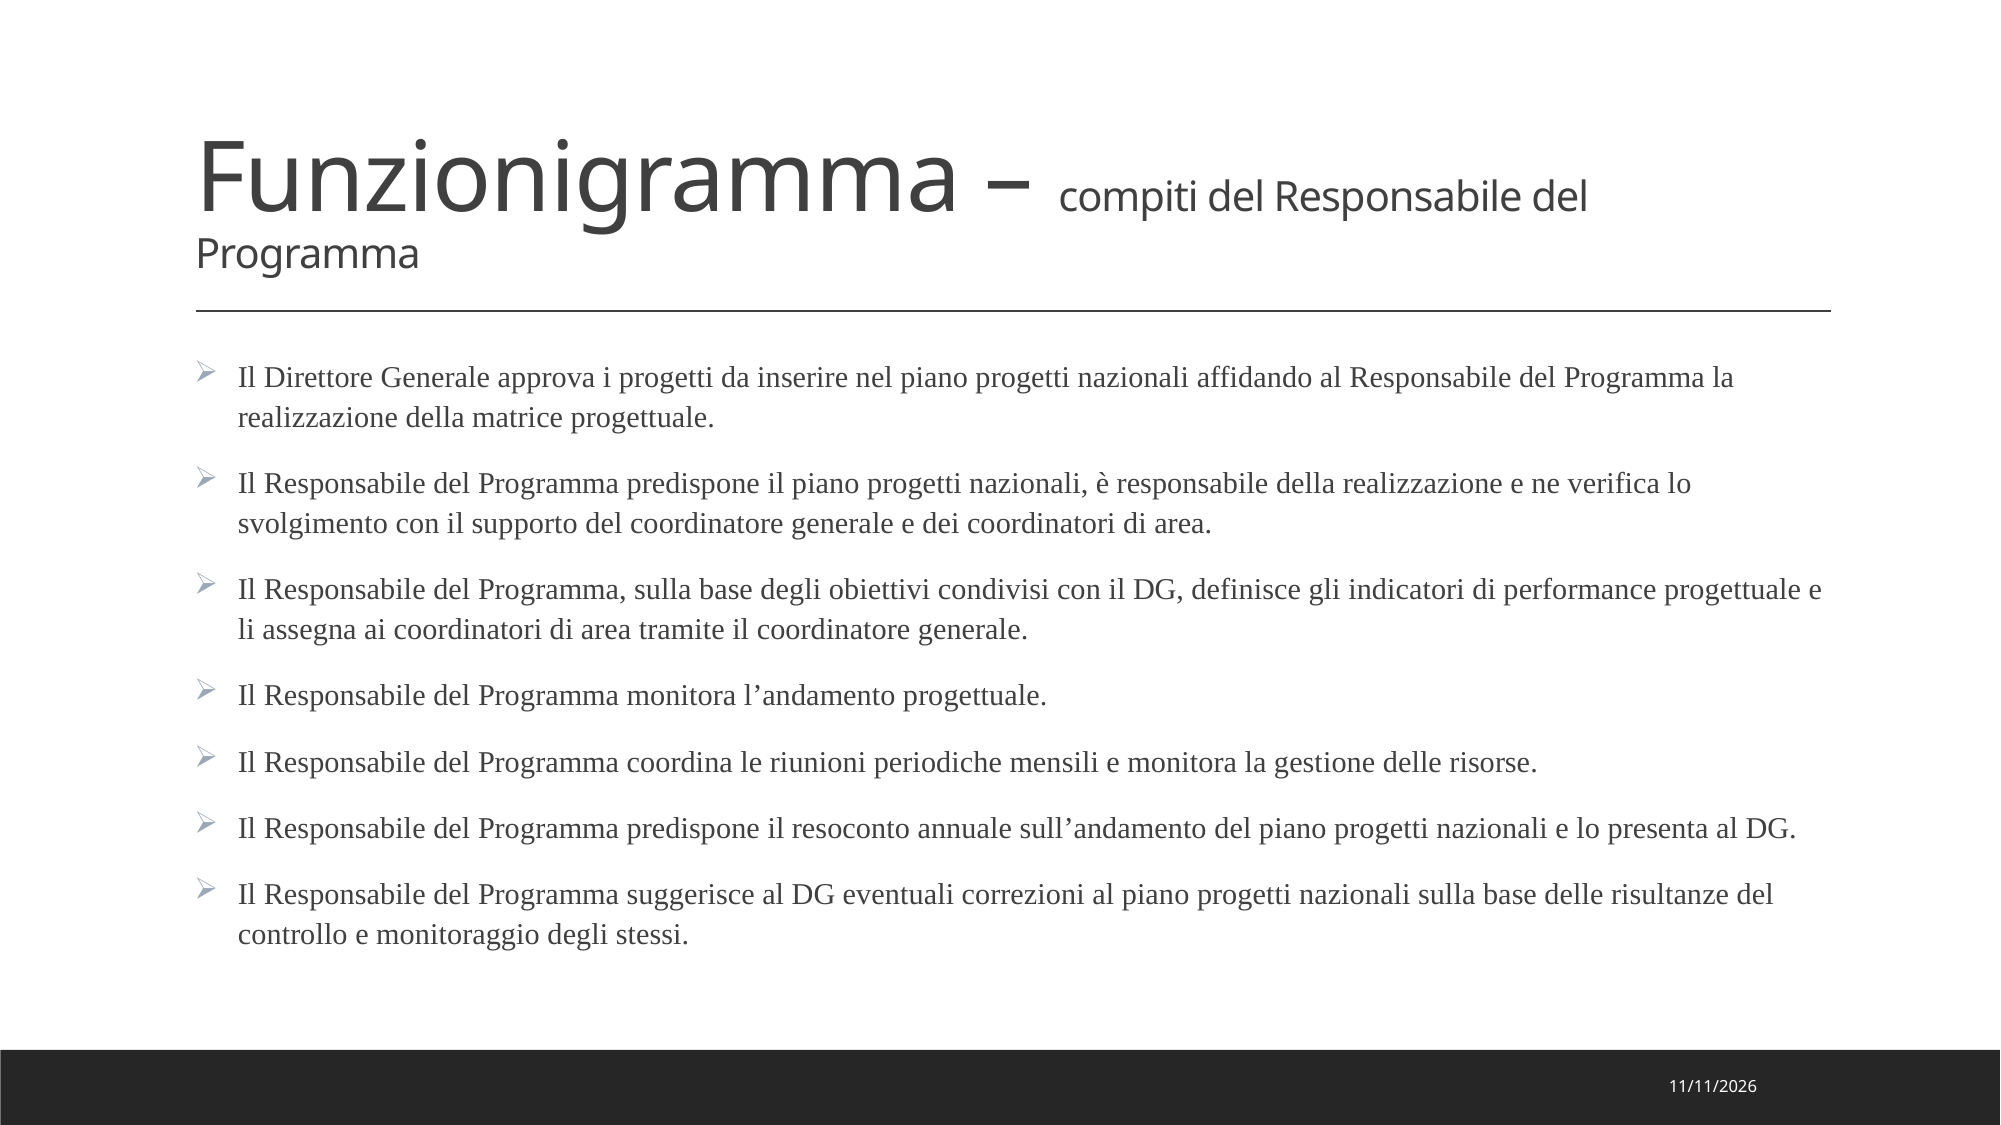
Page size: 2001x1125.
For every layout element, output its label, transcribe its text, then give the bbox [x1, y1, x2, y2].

title Funzionigramma – compiti del Responsabile del Programma [180, 47, 1830, 285]
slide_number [1348, 1057, 1773, 1118]
list Il Direttore Generale approva i progetti da inserire nel piano progetti nazionali affidando al Responsabile del Programma la realizzazione della matrice progettuale. Il Responsabile del Programma predispone il piano progetti nazionali, è responsabile della realizzazione e ne verifica lo svolgimento con il supporto del coordinatore generale e dei coordinatori di area. Il Responsabile del Programma, sulla base degli obiettivi condivisi con il DG, definisce gli indicatori di performance progettuale e li assegna ai coordinatori di area tramite il coordinatore generale. Il Responsabile del Programma monitora l’andamento progettuale. Il Responsabile del Programma coordina le riunioni periodiche mensili e monitora la gestione delle risorse. Il Responsabile del Programma predispone il resoconto annuale sull’andamento del piano progetti nazionali e lo presenta al DG. Il Responsabile del Programma suggerisce al DG eventuali correzioni al piano progetti nazionali sulla base delle risultanze del controllo e monitoraggio degli stessi. [180, 345, 1830, 963]
